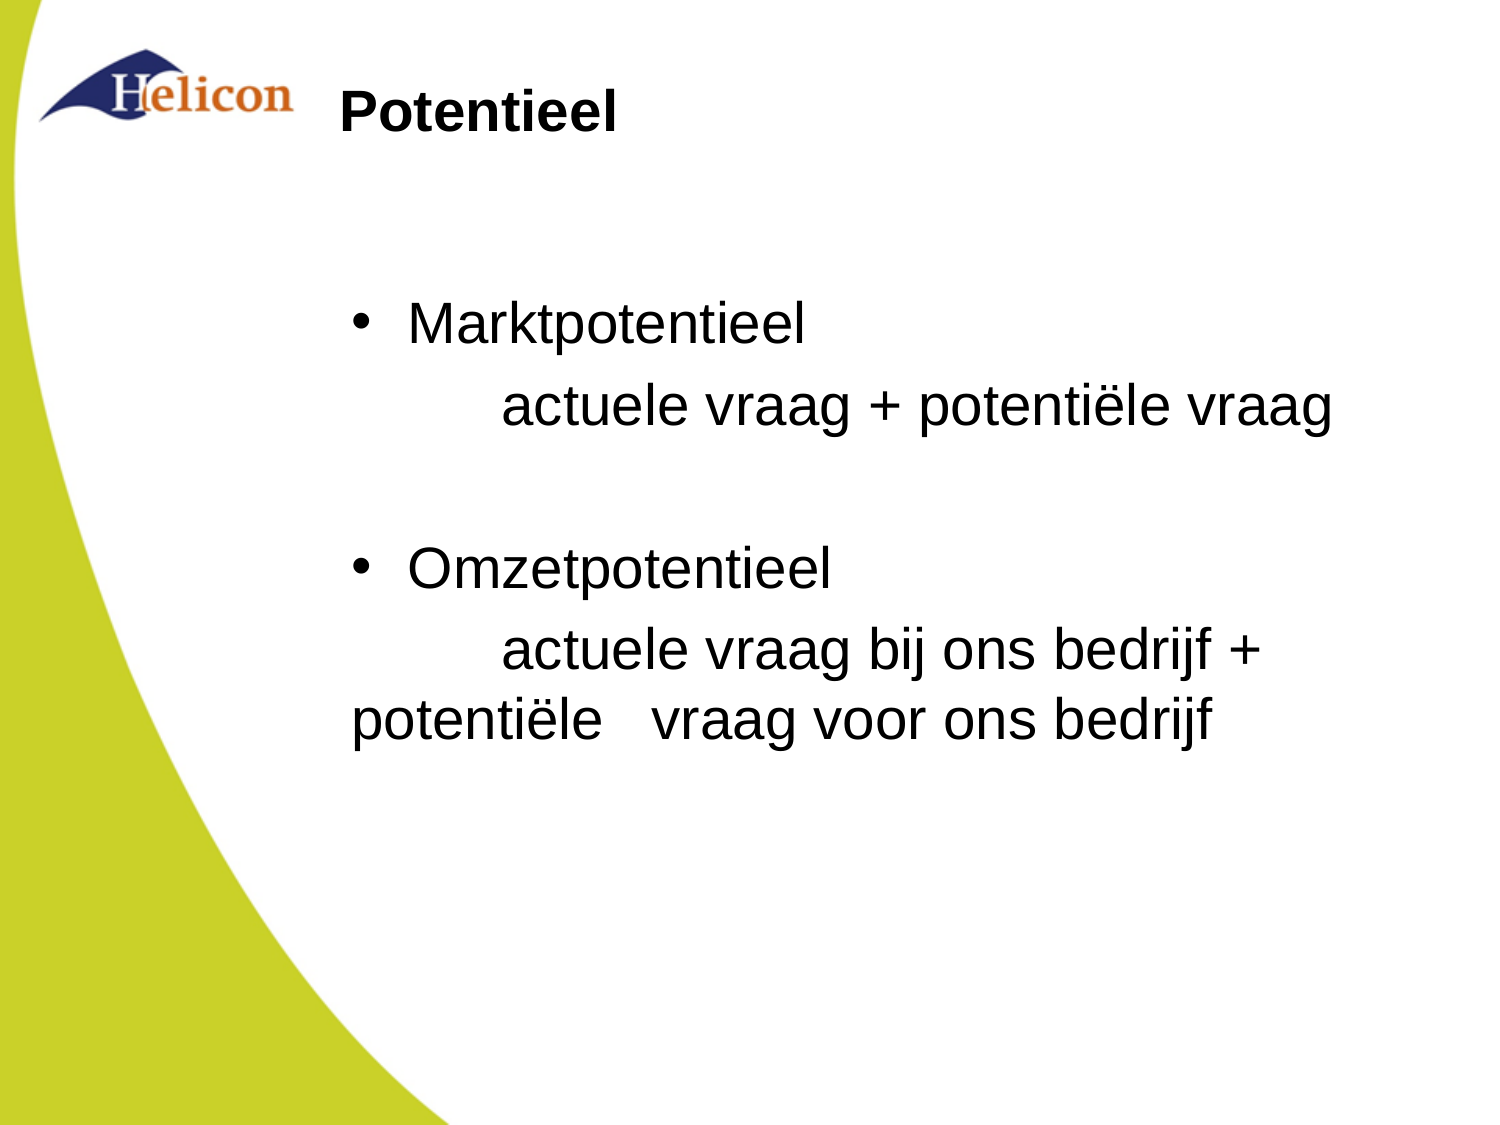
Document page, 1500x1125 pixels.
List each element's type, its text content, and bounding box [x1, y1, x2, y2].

list Marktpotentieel actuele vraag + potentiële vraag Omzetpotentieel actuele vraag bij ons bedrijf + potentiële vraag voor ons bedrijf [336, 196, 1425, 1005]
picture [0, 0, 1500, 1125]
title Potentieel [324, 54, 1415, 161]
